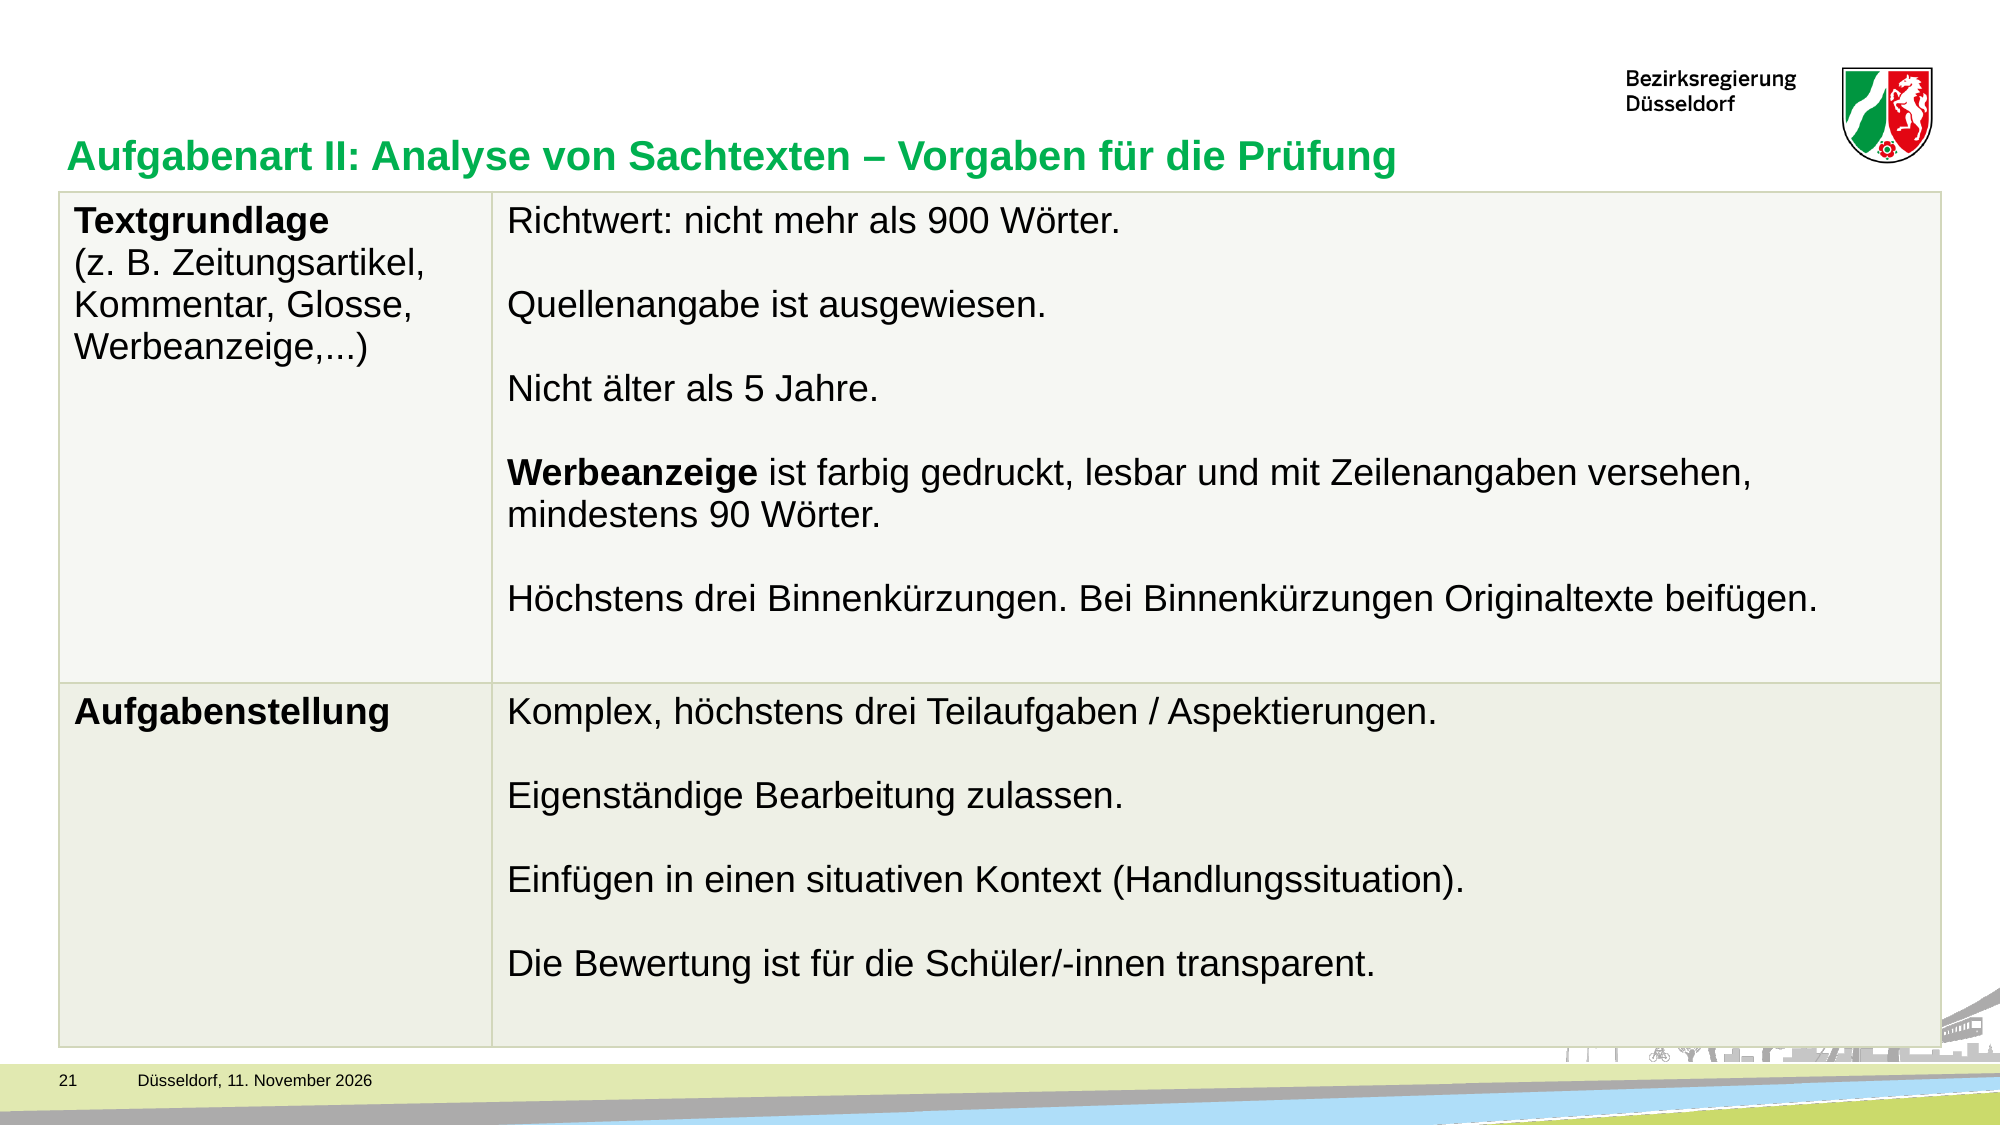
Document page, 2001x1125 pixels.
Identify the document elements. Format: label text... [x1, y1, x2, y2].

picture [1625, 66, 1933, 111]
title Aufgabenart II: Analyse von Sachtexten – Vorgaben für die Prüfung [66, 111, 1933, 191]
table_header Richtwert: nicht mehr als 900 Wörter. Quellenangabe ist ausgewiesen. Nicht älter als 5 Jahre. Werbeanzeige ist farbig gedruckt, lesbar und mit Zeilenangaben versehen, mindestens 90 Wörter. Höchstens drei Binnenkürzungen. Bei Binnenkürzungen Originaltexte beifügen. [493, 193, 1940, 682]
footer Düsseldorf, 2. Dezember 2023 [137, 1070, 595, 1125]
table_header Textgrundlage (z. B. Zeitungsartikel, Kommentar, Glosse, Werbeanzeige,...) [60, 193, 491, 682]
slide_number 21 [58, 1070, 123, 1125]
table_cell Komplex, höchstens drei Teilaufgaben / Aspektierungen. Eigenständige Bearbeitung zulassen. Einfügen in einen situativen Kontext (Handlungssituation). Die Bewertung ist für die Schüler/-innen transparent. [493, 684, 1940, 1046]
table_cell Aufgabenstellung [60, 684, 491, 1046]
picture [0, 916, 2000, 1125]
